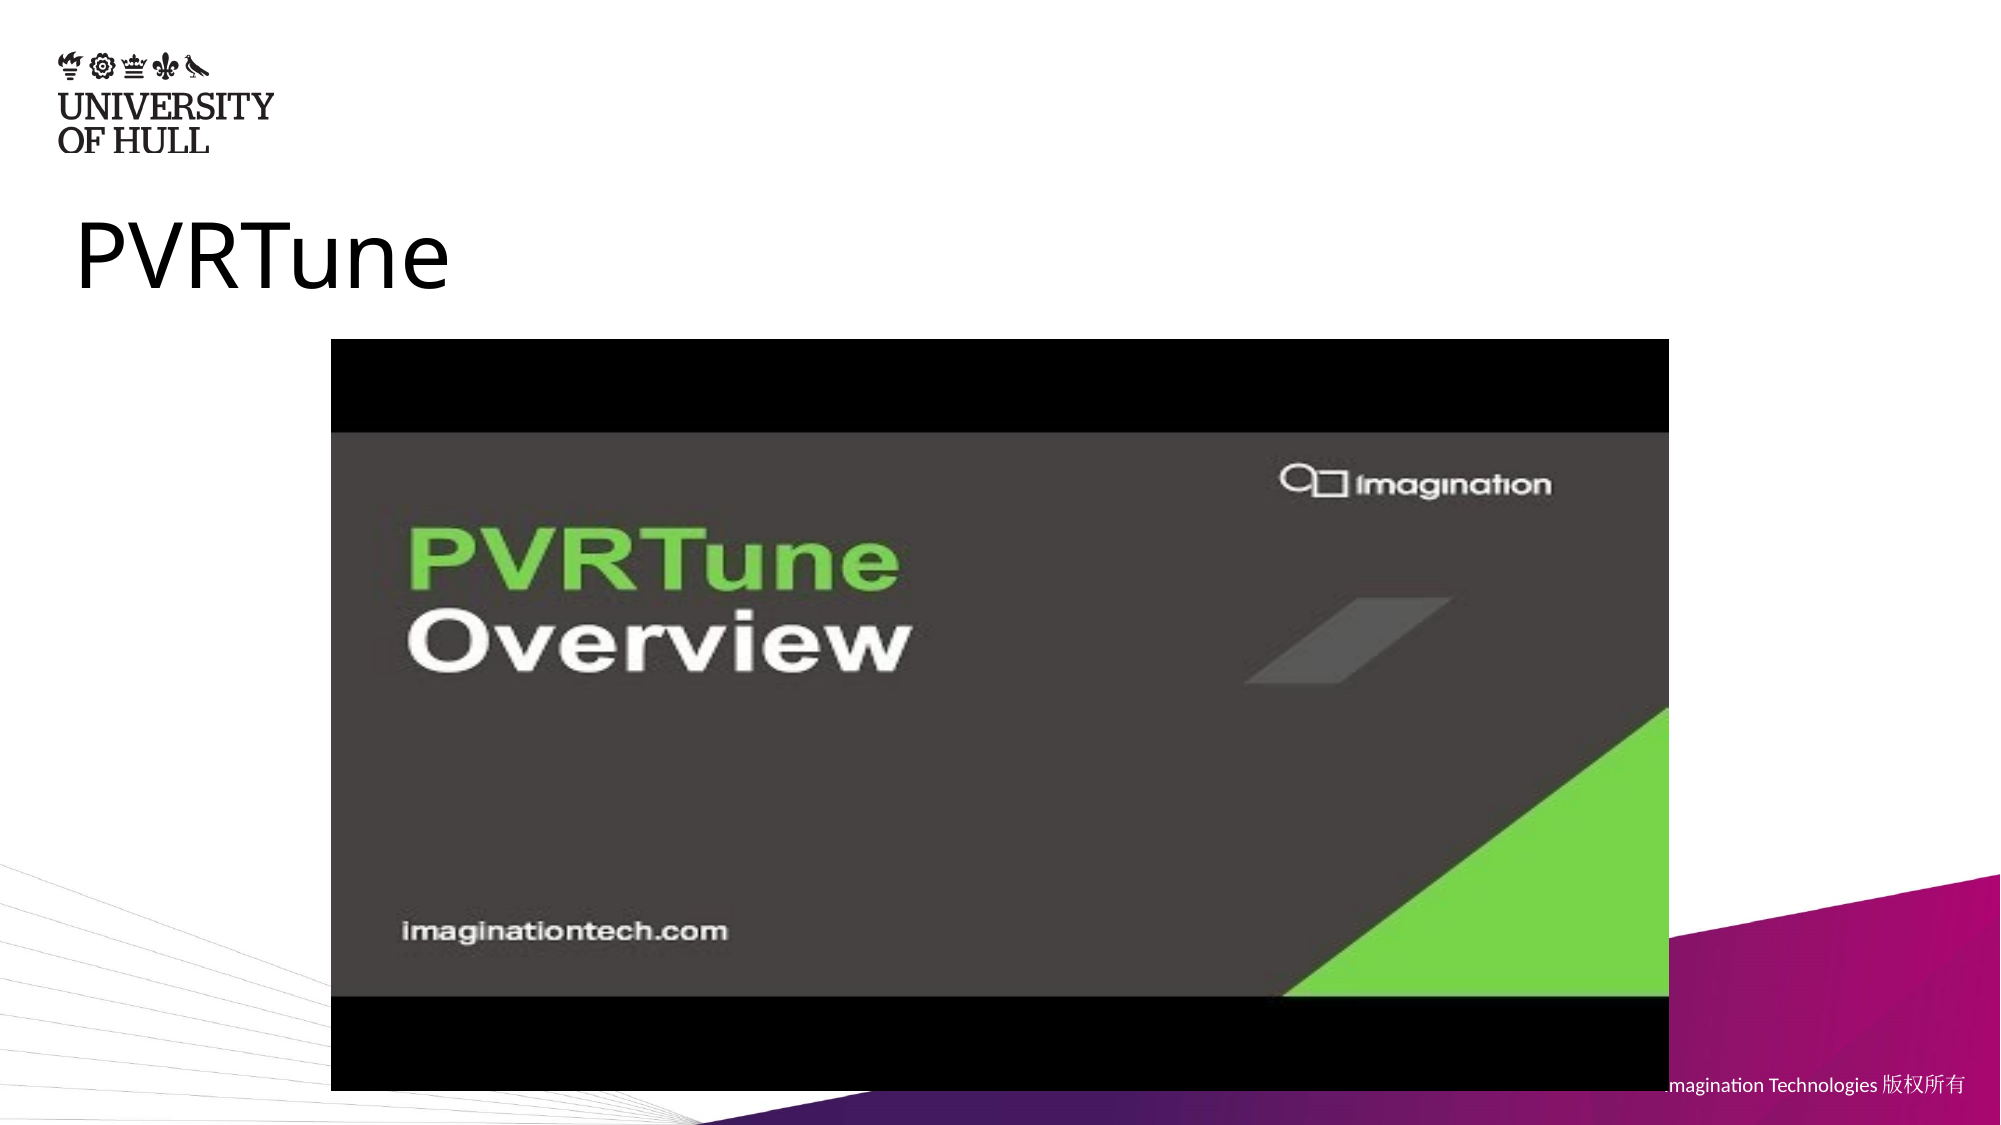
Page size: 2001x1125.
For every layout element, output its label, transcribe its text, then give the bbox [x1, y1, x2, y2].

title PVRTune [57, 178, 1931, 340]
picture [0, 0, 2000, 1125]
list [330, 338, 1669, 1092]
